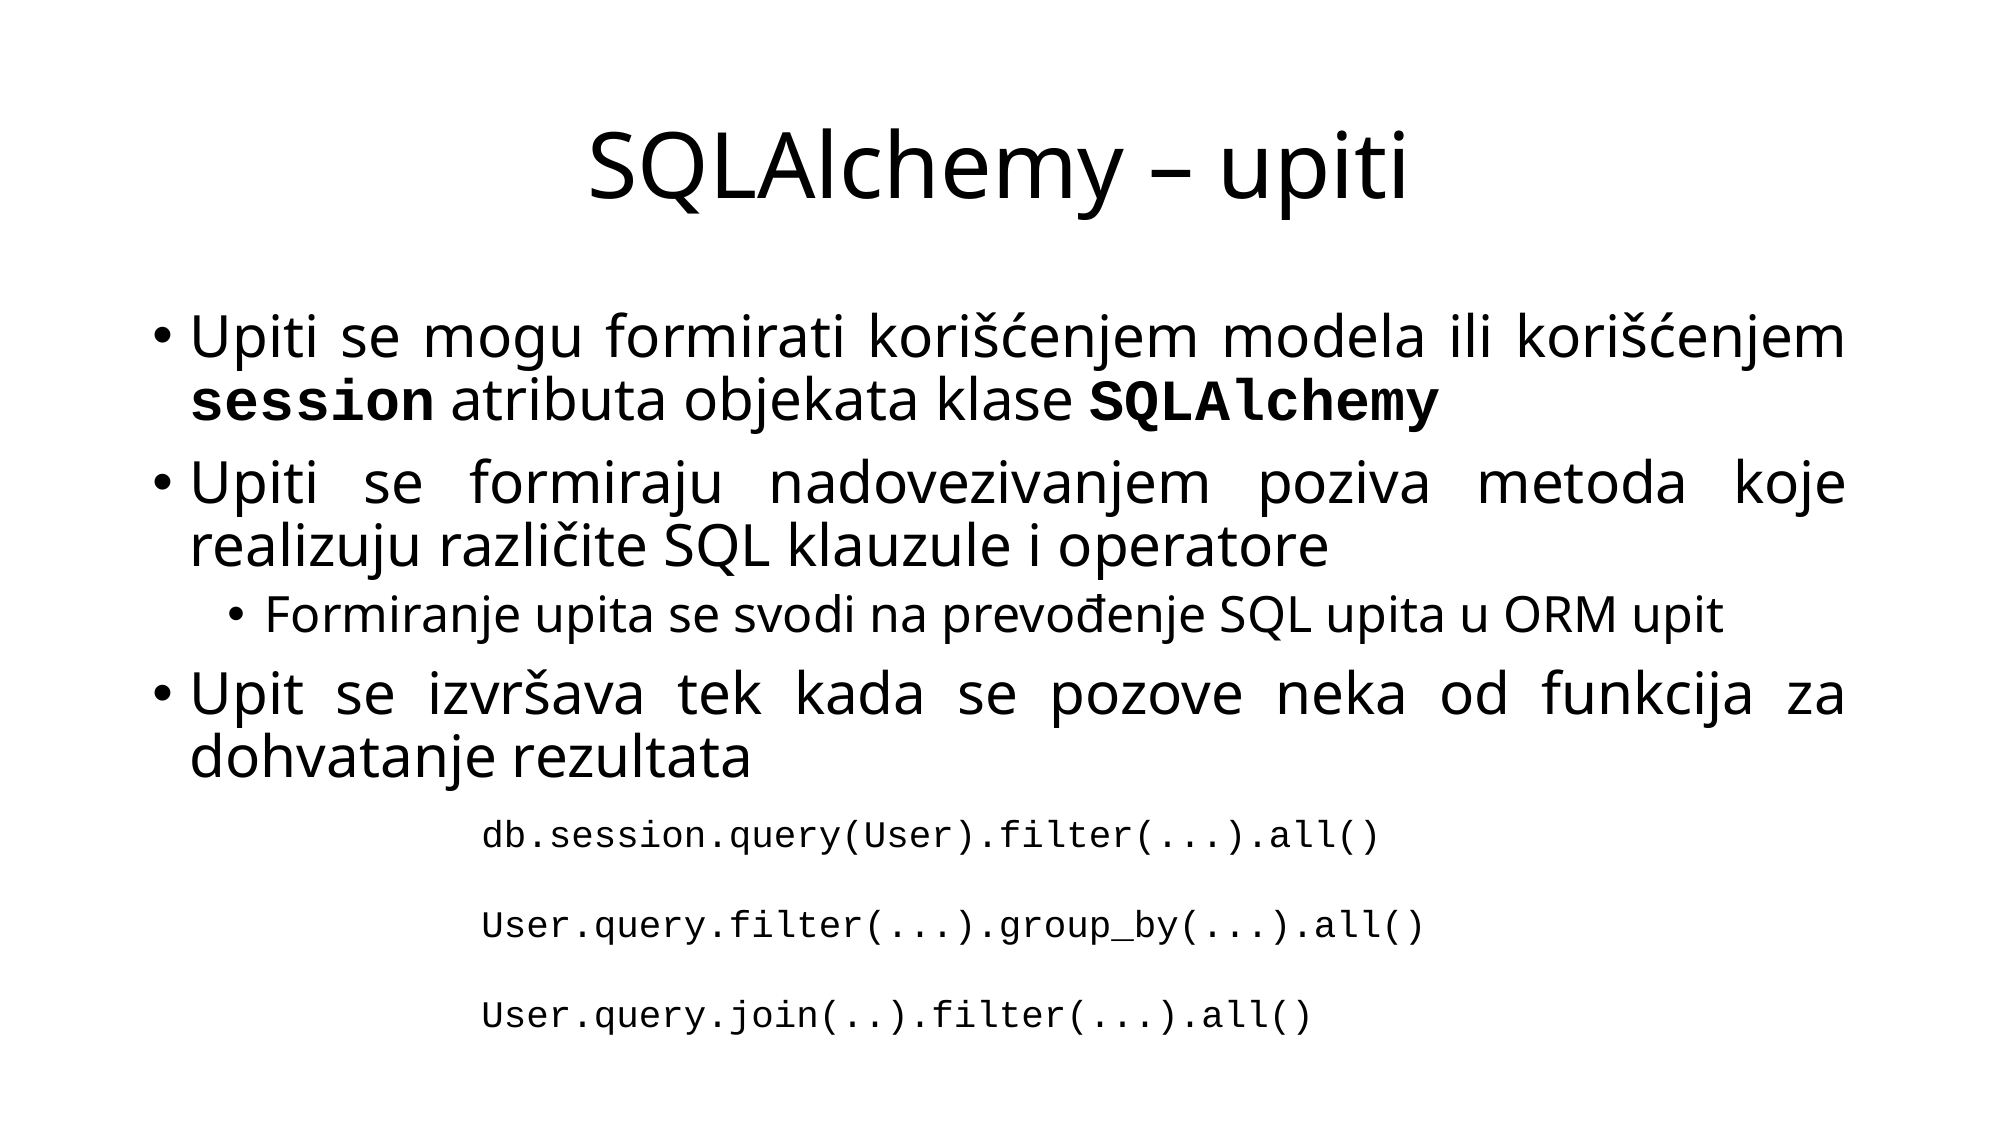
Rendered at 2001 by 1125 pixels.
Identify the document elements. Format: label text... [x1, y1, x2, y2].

text_box db.session.query(User).filter(...).all() User.query.filter(...).group_by(...).all() User.query.join(..).filter(...).all() [466, 802, 1467, 1043]
list Upiti se mogu formirati korišćenjem modela ili korišćenjem session atributa objekata klase SQLAlchemy Upiti se formiraju nadovezivanjem poziva metoda koje realizuju različite SQL klauzule i operatore Formiranje upita se svodi na prevođenje SQL upita u ORM upit Upit se izvršava tek kada se pozove neka od funkcija za dohvatanje rezultata [137, 299, 1863, 803]
title SQLAlchemy – upiti [137, 59, 1863, 278]
